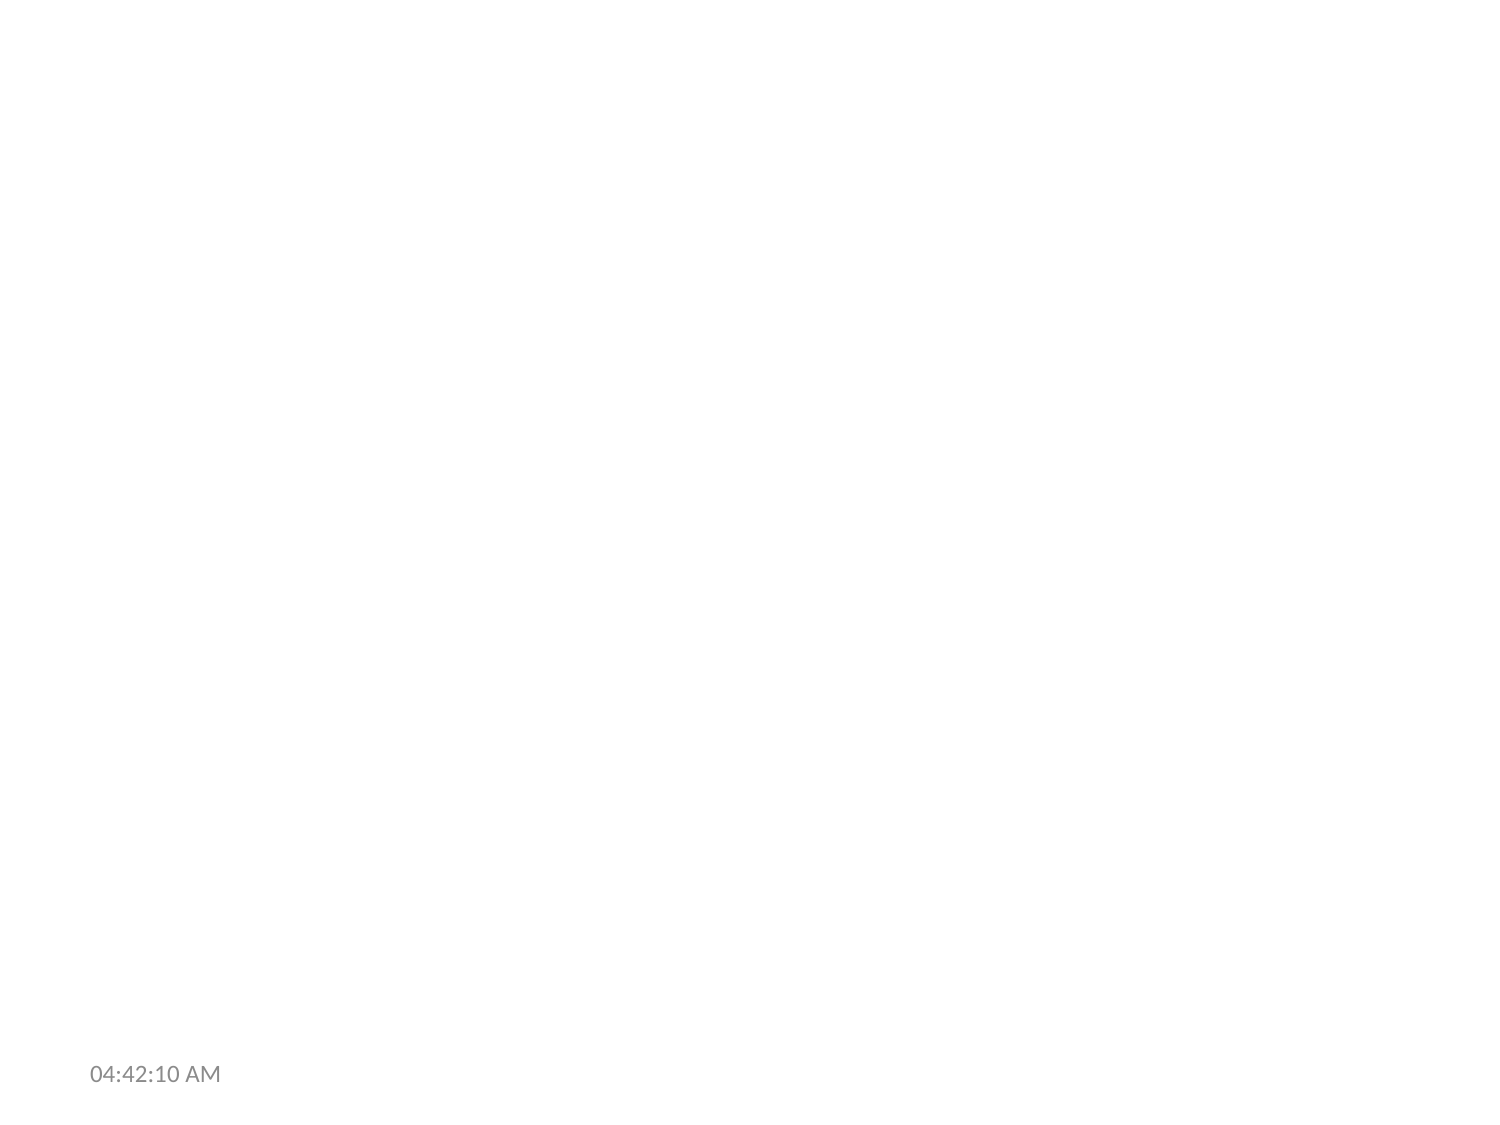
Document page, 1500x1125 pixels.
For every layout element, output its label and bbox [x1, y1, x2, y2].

slide_number [75, 1042, 425, 1103]
